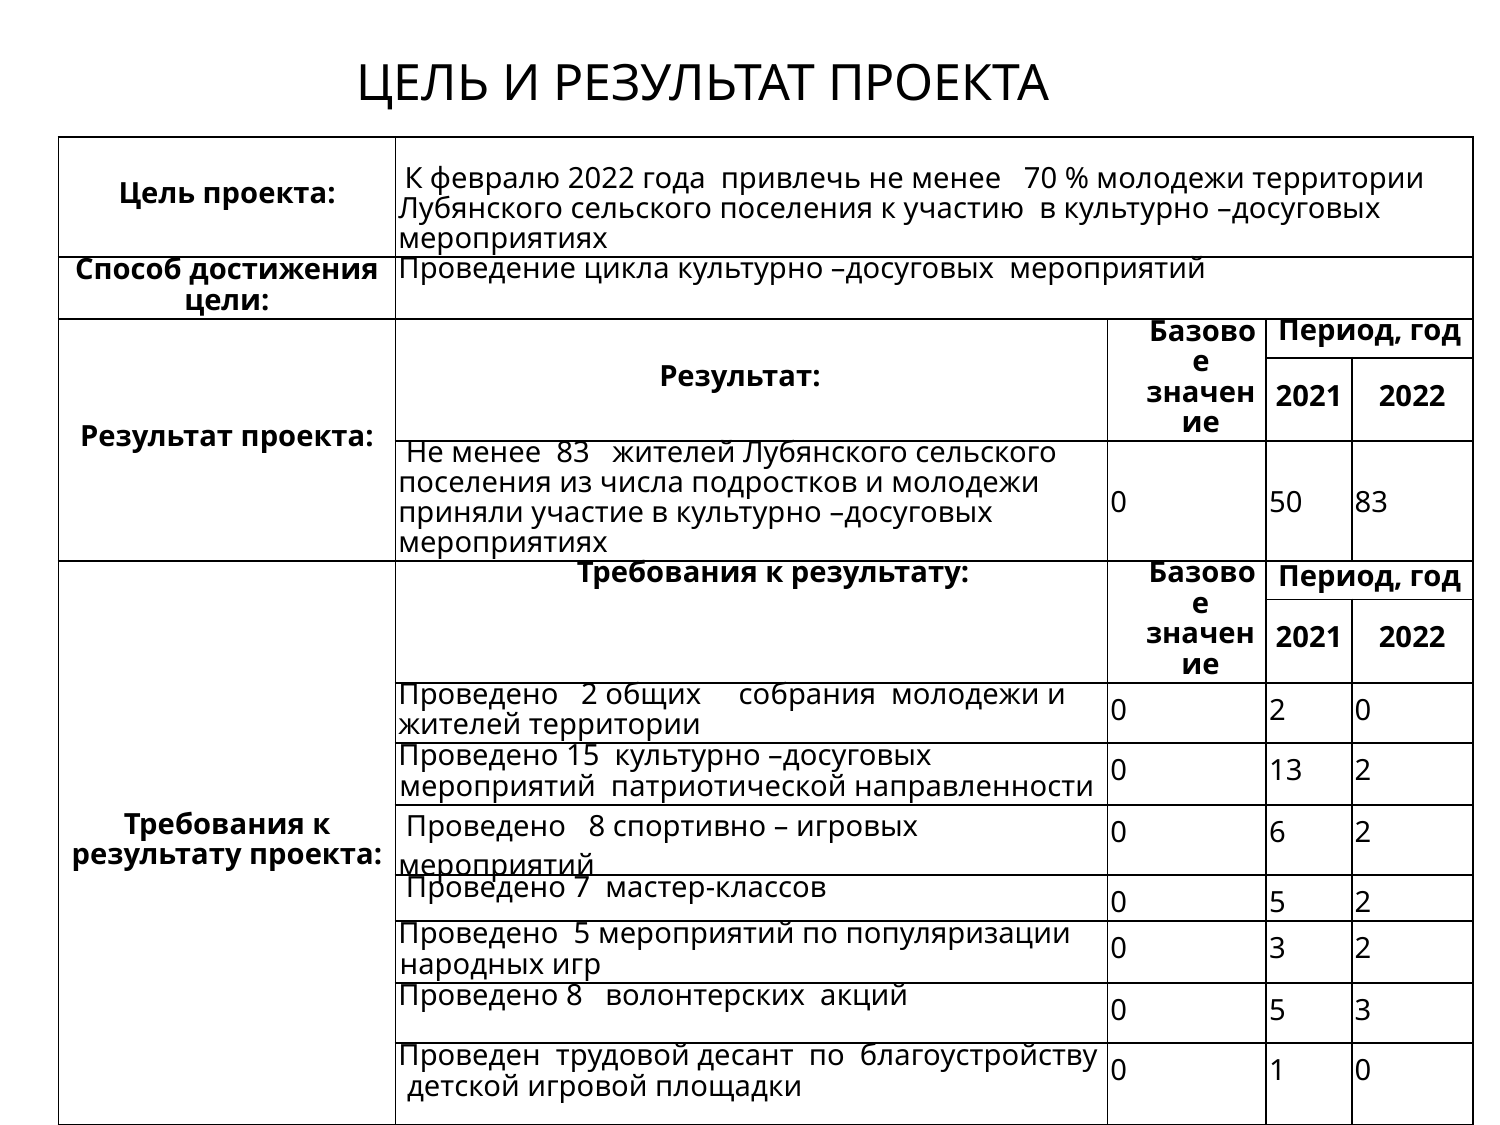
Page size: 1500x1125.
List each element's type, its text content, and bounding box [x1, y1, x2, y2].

table_cell 0 [1108, 984, 1265, 1042]
table_cell 6 [1267, 806, 1351, 874]
table_cell Проведено 2 общих собрания молодежи и жителей территории [396, 684, 1107, 742]
table_cell 2022 [1353, 359, 1472, 440]
table_cell 0 [1108, 684, 1265, 742]
table_cell Проведено 15 культурно –досуговых мероприятий патриотической направленности [396, 744, 1107, 804]
table_cell 5 [1267, 876, 1351, 920]
table_header Цель проекта: [59, 138, 395, 256]
table_cell 13 [1267, 744, 1351, 804]
table_cell Проведено 7 мастер-классов [396, 876, 1107, 920]
table_cell Проведено 5 мероприятий по популяризации народных игр [396, 922, 1107, 982]
table_cell 2 [1353, 922, 1472, 982]
table_cell 0 [1108, 442, 1265, 560]
table_cell 0 [1108, 876, 1265, 920]
table_header К февралю 2022 года привлечь не менее 70 % молодежи территории Лубянского сельского поселения к участию в культурно –досуговых мероприятиях [396, 138, 1472, 256]
table_cell Проведен трудовой десант по благоустройству детской игровой площадки [396, 1044, 1107, 1124]
table_cell Период, год [1267, 320, 1472, 357]
table_cell Базовое значение [1108, 562, 1265, 682]
table_cell 0 [1108, 806, 1265, 874]
table_cell 2 [1353, 876, 1472, 920]
table_cell 2 [1267, 684, 1351, 742]
table_cell 2021 [1267, 600, 1351, 682]
table_cell Проведено 8 волонтерских акций [396, 984, 1107, 1042]
table_cell 0 [1108, 922, 1265, 982]
table_cell 50 [1267, 442, 1351, 560]
table_cell 5 [1267, 984, 1351, 1042]
table_cell 1 [1267, 1044, 1351, 1124]
table_cell Результат проекта: [59, 320, 395, 560]
table_cell 0 [1108, 1044, 1265, 1124]
table_cell Результат: [396, 320, 1107, 440]
table_cell 0 [1108, 744, 1265, 804]
table_cell 2021 [1267, 359, 1351, 440]
table_cell 0 [1353, 684, 1472, 742]
table_cell Проведено 8 спортивно – игровых мероприятий [396, 806, 1107, 874]
table_cell 83 [1353, 442, 1472, 560]
text_box ЦЕЛЬ И РЕЗУЛЬТАТ ПРОЕКТА [35, 43, 1371, 118]
table_cell 2 [1353, 806, 1472, 874]
table_cell Базовое значение [1108, 320, 1265, 440]
table_cell Способ достижения цели: [59, 258, 395, 318]
table_cell Проведение цикла культурно –досуговых мероприятий [396, 258, 1472, 318]
table_cell 3 [1353, 984, 1472, 1042]
table_cell 2 [1353, 744, 1472, 804]
table_cell 0 [1353, 1044, 1472, 1124]
table_cell Требования к результату проекта: [59, 562, 395, 1124]
table_cell Требования к результату: [396, 562, 1107, 682]
table_cell Период, год [1267, 562, 1472, 599]
table_cell Не менее 83 жителей Лубянского сельского поселения из числа подростков и молодежи приняли участие в культурно –досуговых мероприятиях [396, 442, 1107, 560]
table_cell 3 [1267, 922, 1351, 982]
table_cell 2022 [1353, 600, 1472, 682]
